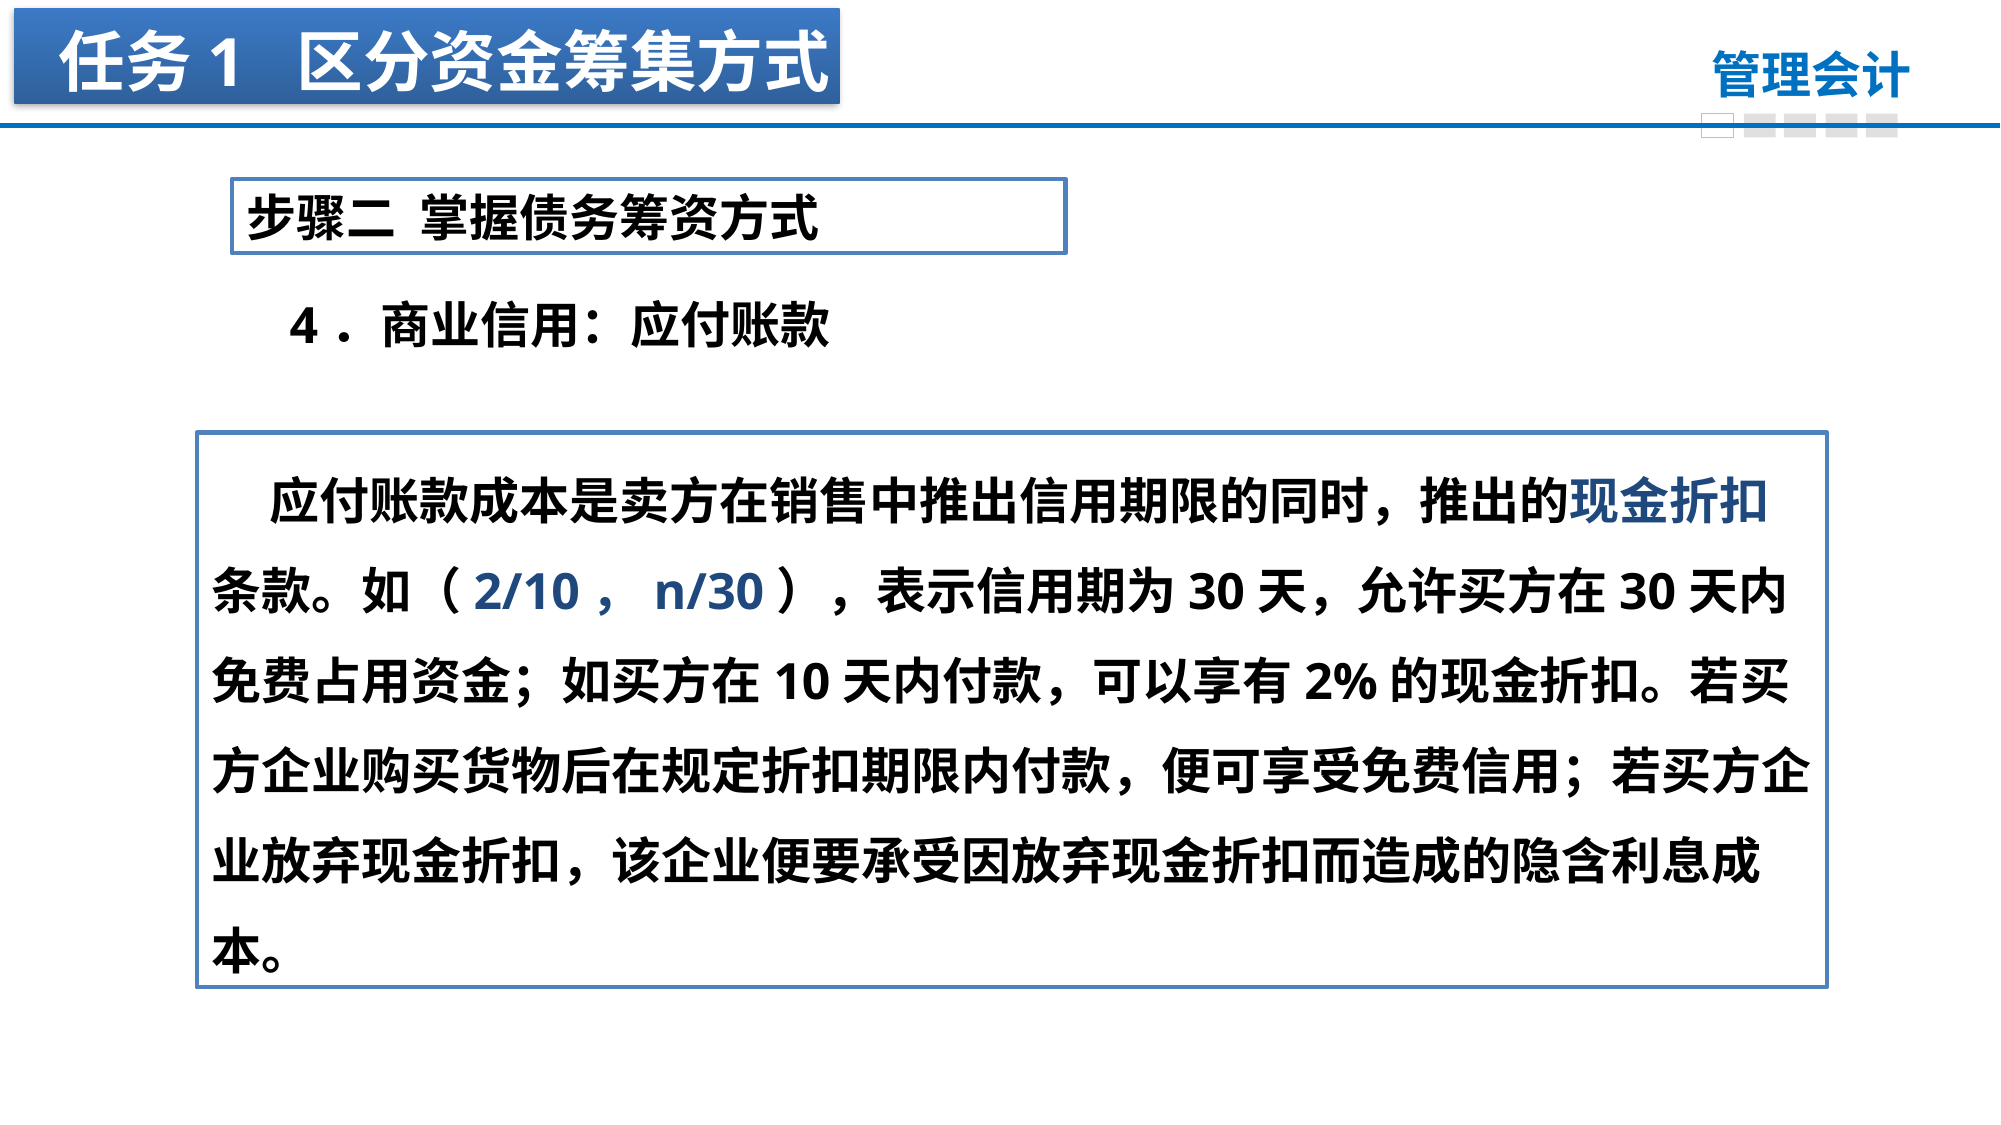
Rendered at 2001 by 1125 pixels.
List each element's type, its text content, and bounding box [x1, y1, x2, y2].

text_box 4．商业信用：应付账款 [232, 286, 1066, 361]
text_box 应付账款成本是卖方在销售中推出信用期限的同时，推出的现金折扣条款。如（2/10，n/30），表示信用期为30天，允许买方在30天内免费占用资金；如买方在10天内付款，可以享有2%的现金折扣。若买方企业购买货物后在规定折扣期限内付款，便可享受免费信用；若买方企业放弃现金折扣，该企业便要承受因放弃现金折扣而造成的隐含利息成本。 [195, 430, 1829, 989]
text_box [14, 7, 859, 109]
text_box 步骤二 掌握债务筹资方式 [230, 177, 1068, 255]
